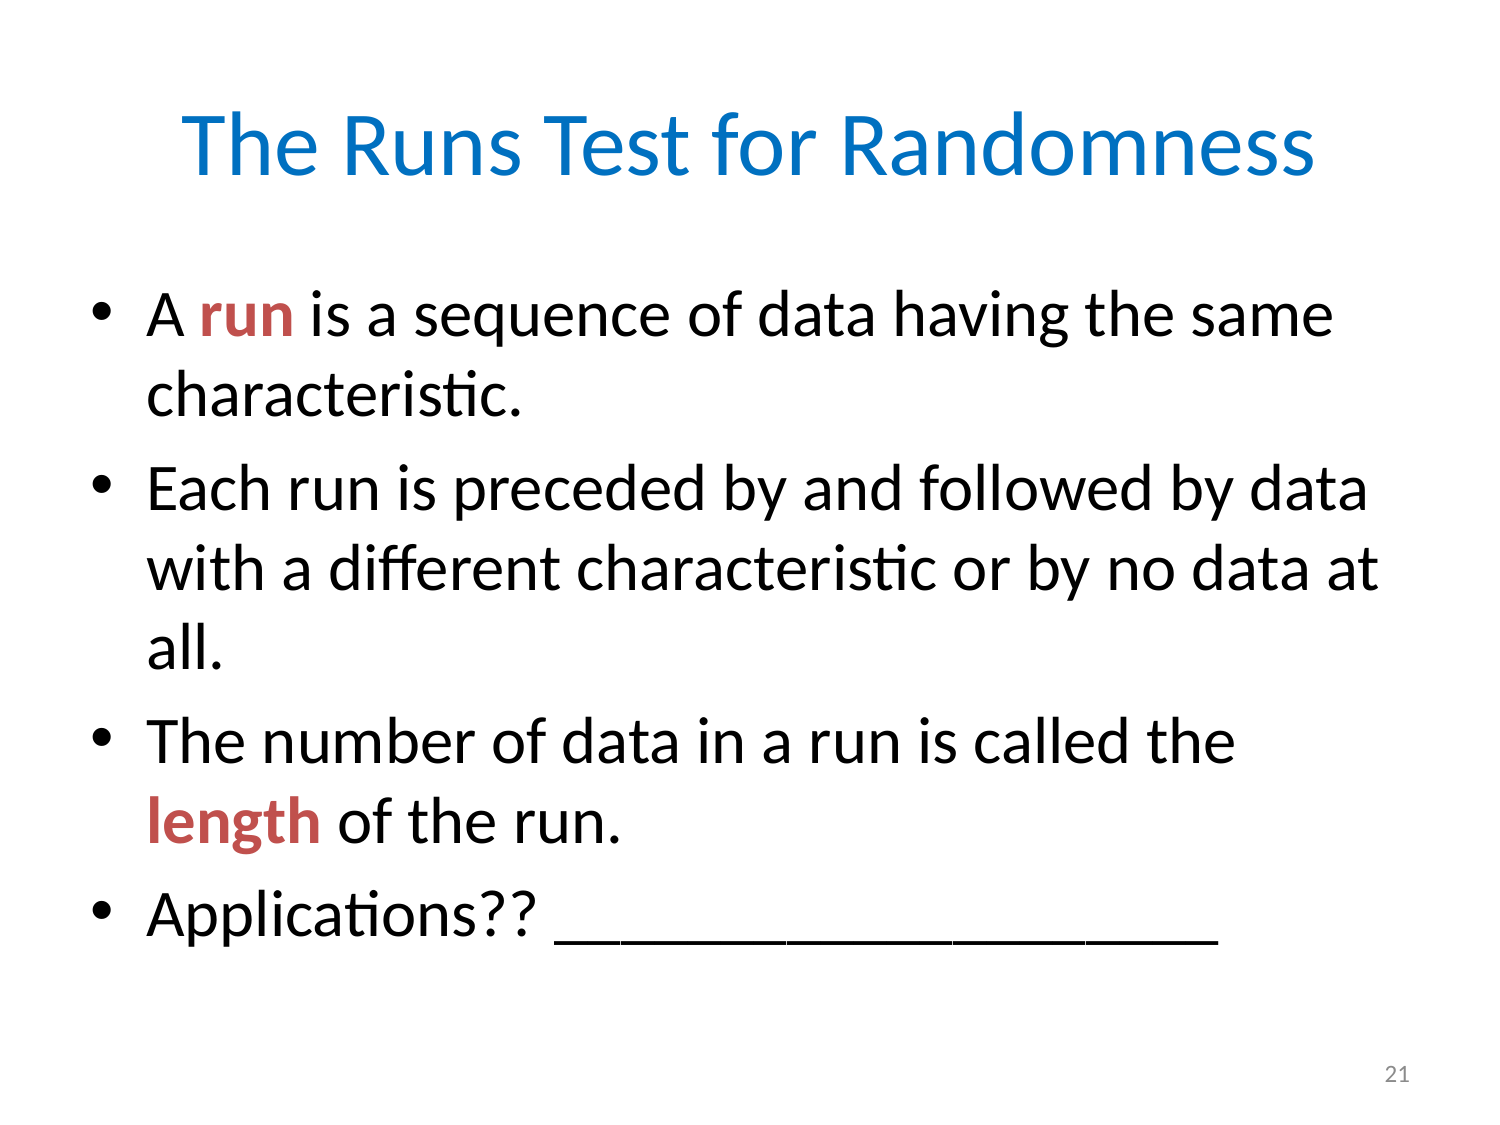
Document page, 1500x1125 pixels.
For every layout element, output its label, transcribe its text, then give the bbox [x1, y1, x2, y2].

list A run is a sequence of data having the same characteristic. Each run is preceded by and followed by data with a different characteristic or by no data at all. The number of data in a run is called the length of the run. Applications?? ____________________ [75, 262, 1425, 1005]
slide_number 21 [1074, 1042, 1425, 1103]
title The Runs Test for Randomness [75, 45, 1425, 233]
